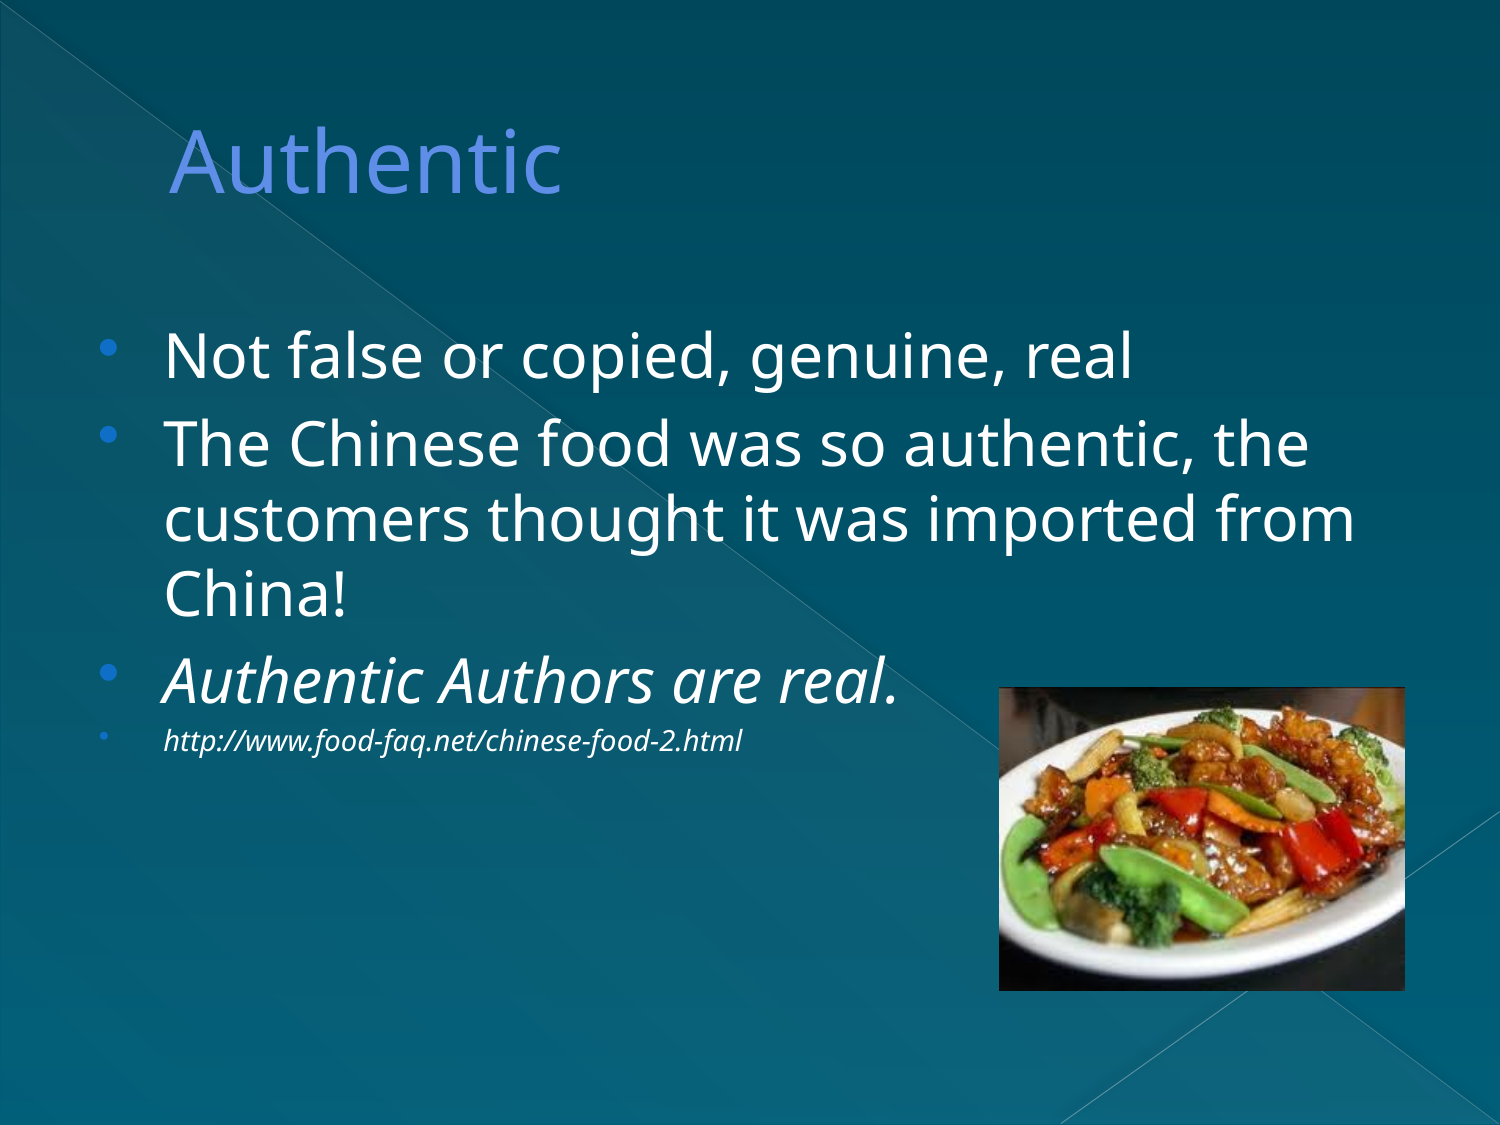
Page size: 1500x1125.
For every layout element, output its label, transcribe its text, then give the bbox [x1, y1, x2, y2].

picture [999, 688, 1405, 991]
title Authentic [75, 43, 1425, 274]
list Not false or copied, genuine, real The Chinese food was so authentic, the customers thought it was imported from China! Authentic Authors are real. http://www.food-faq.net/chinese-food-2.html [75, 308, 1425, 1059]
